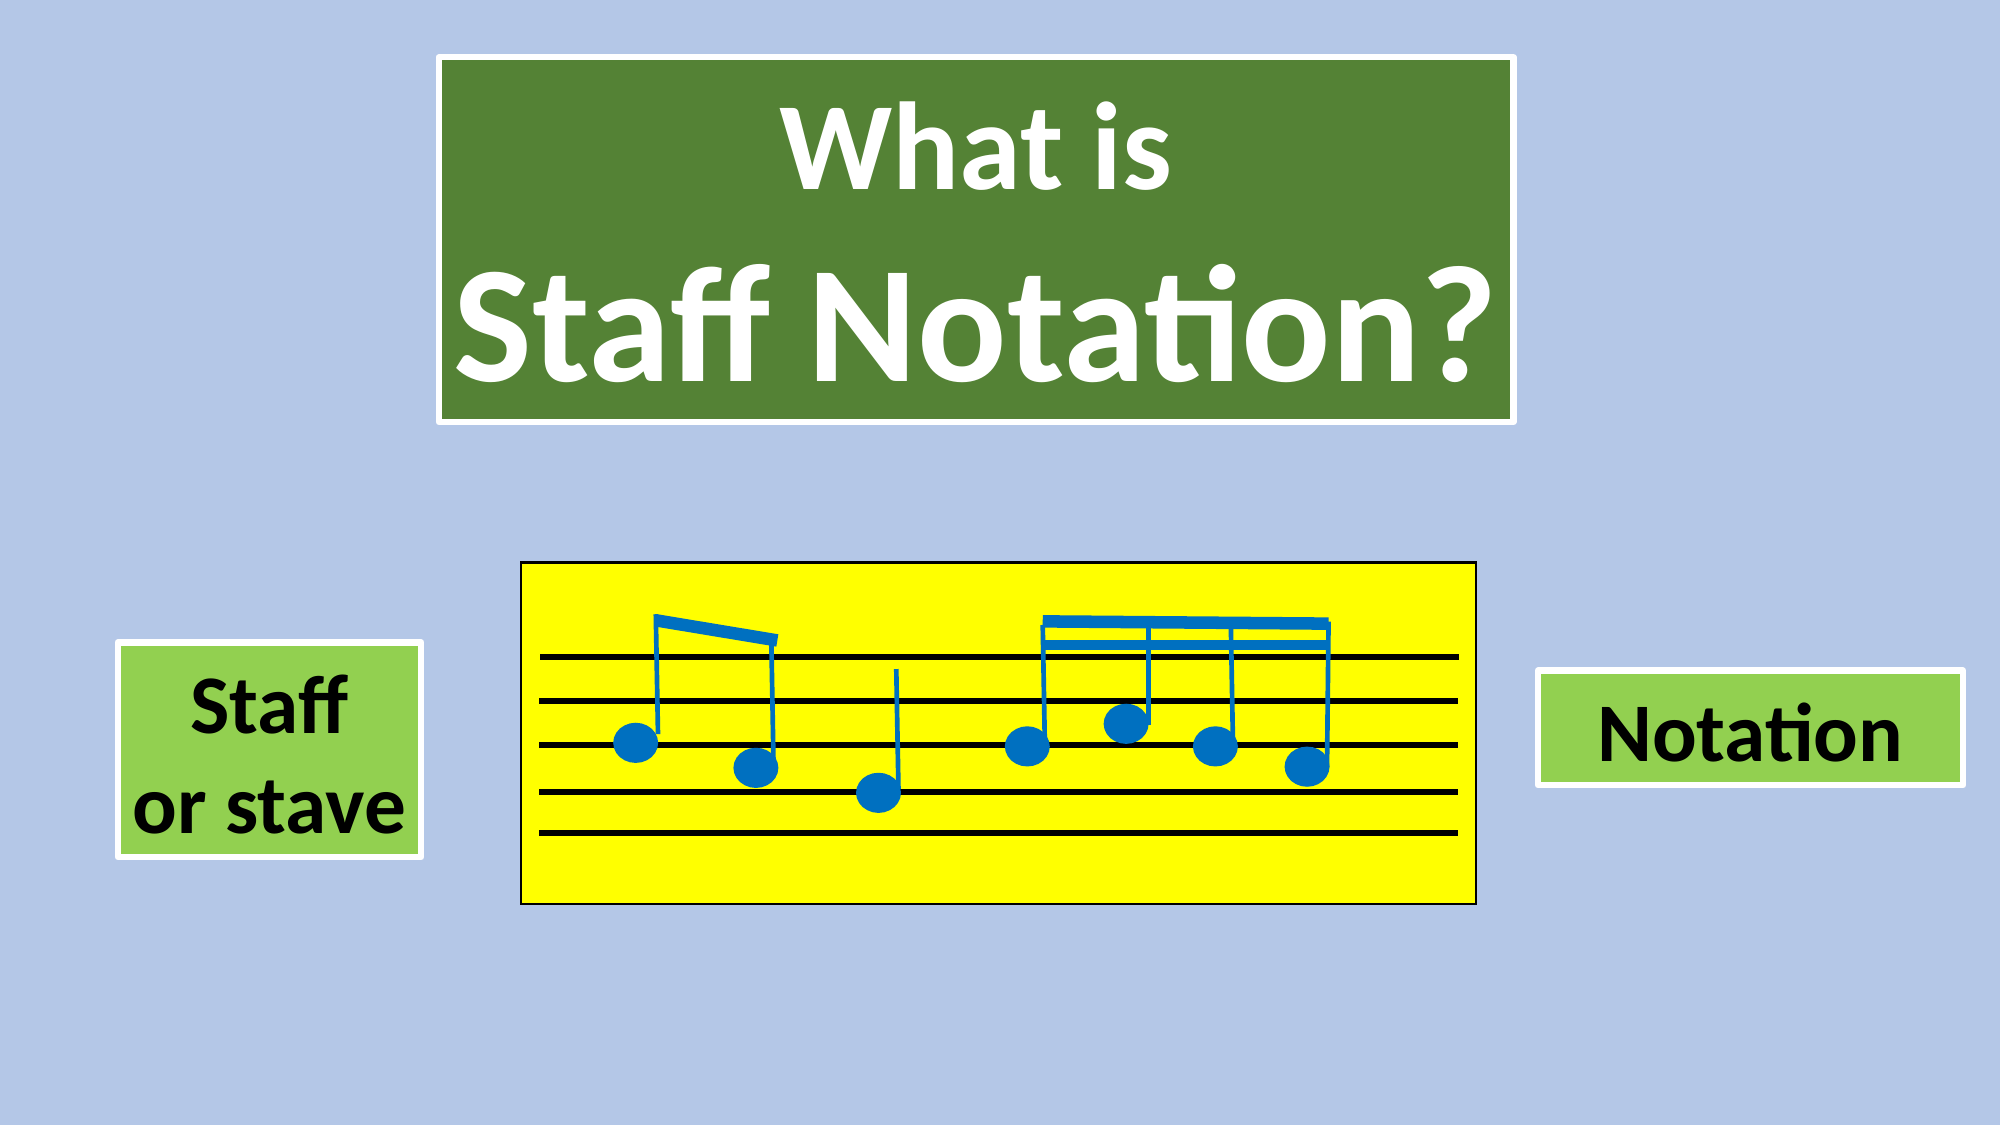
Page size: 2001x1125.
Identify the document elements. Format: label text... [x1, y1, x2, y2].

text_box Staff or stave [117, 642, 422, 858]
text_box [1103, 703, 1149, 744]
text_box [733, 747, 779, 788]
text_box What is Staff Notation? [438, 57, 1514, 423]
text_box [1193, 726, 1238, 745]
text_box [613, 746, 658, 763]
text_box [655, 620, 778, 641]
text_box [613, 722, 659, 745]
text_box [1192, 746, 1238, 767]
text_box [1005, 726, 1042, 745]
text_box Notation [1538, 670, 1964, 786]
text_box [1284, 746, 1330, 787]
text_box [856, 792, 901, 813]
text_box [655, 641, 659, 735]
text_box [1004, 746, 1050, 767]
text_box [856, 772, 901, 791]
text_box [520, 561, 1477, 905]
